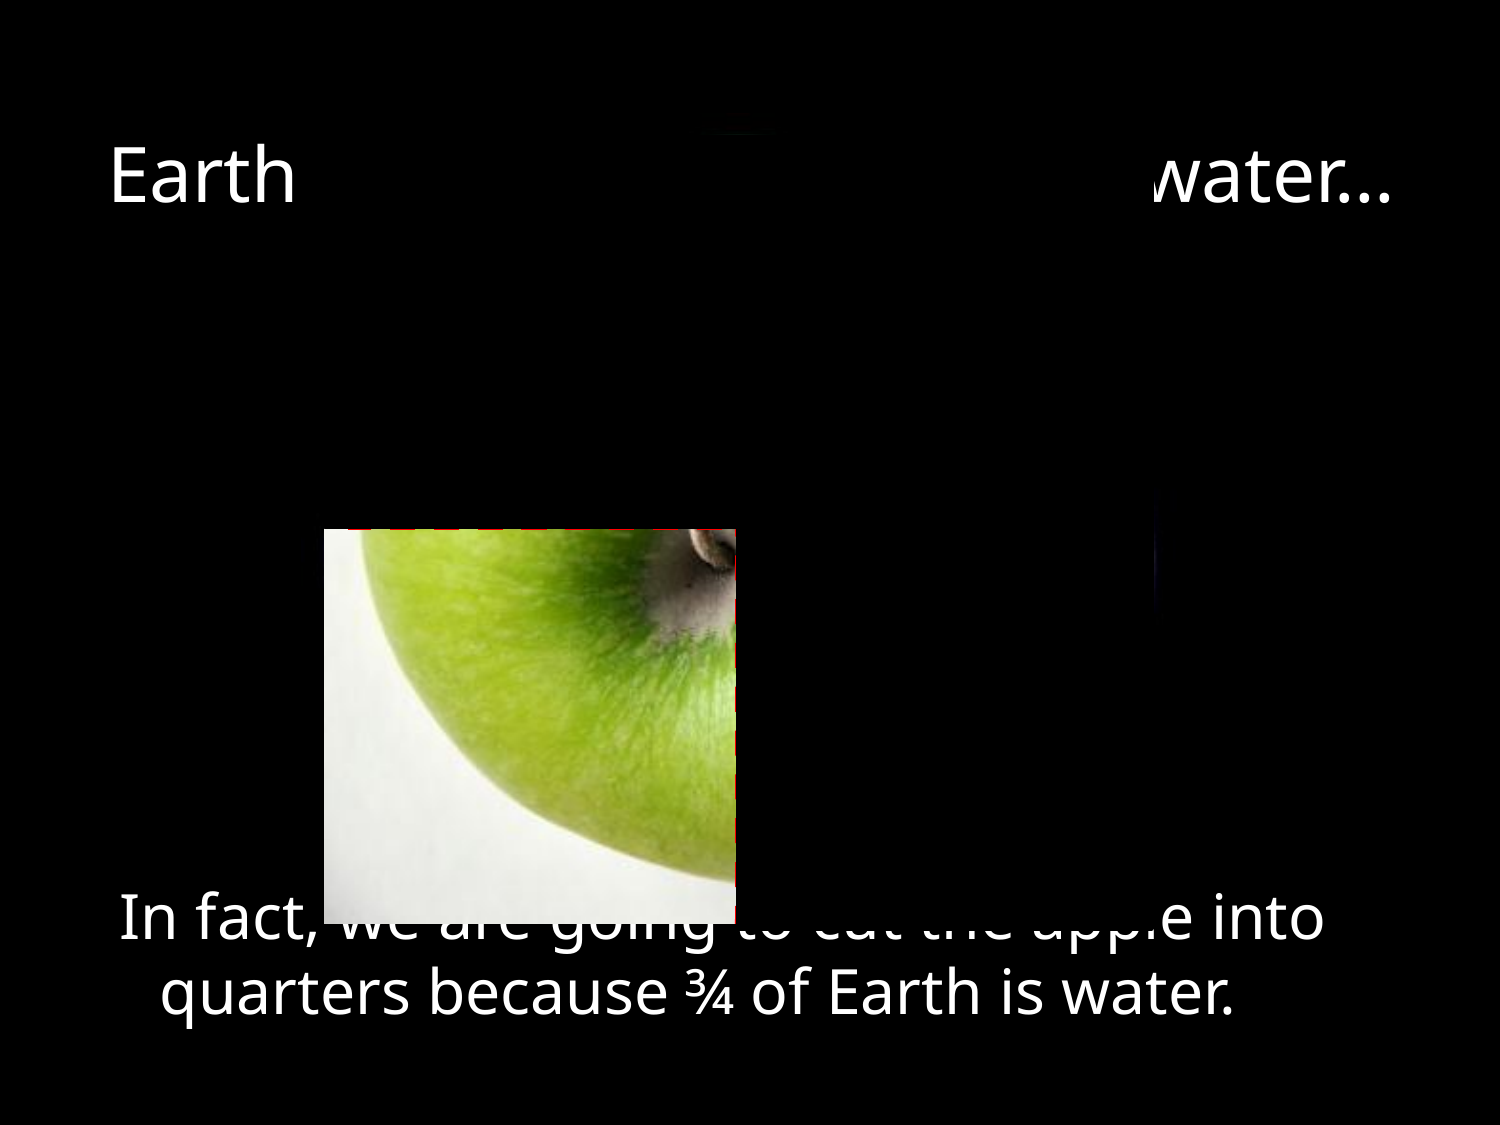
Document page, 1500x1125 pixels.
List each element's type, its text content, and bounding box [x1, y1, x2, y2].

list In fact, we are going to cut the apple into quarters because ¾ of Earth is water. [88, 869, 1439, 1097]
picture [300, 113, 1188, 1000]
title Earth is covered with a lot of water… [76, 78, 1427, 266]
